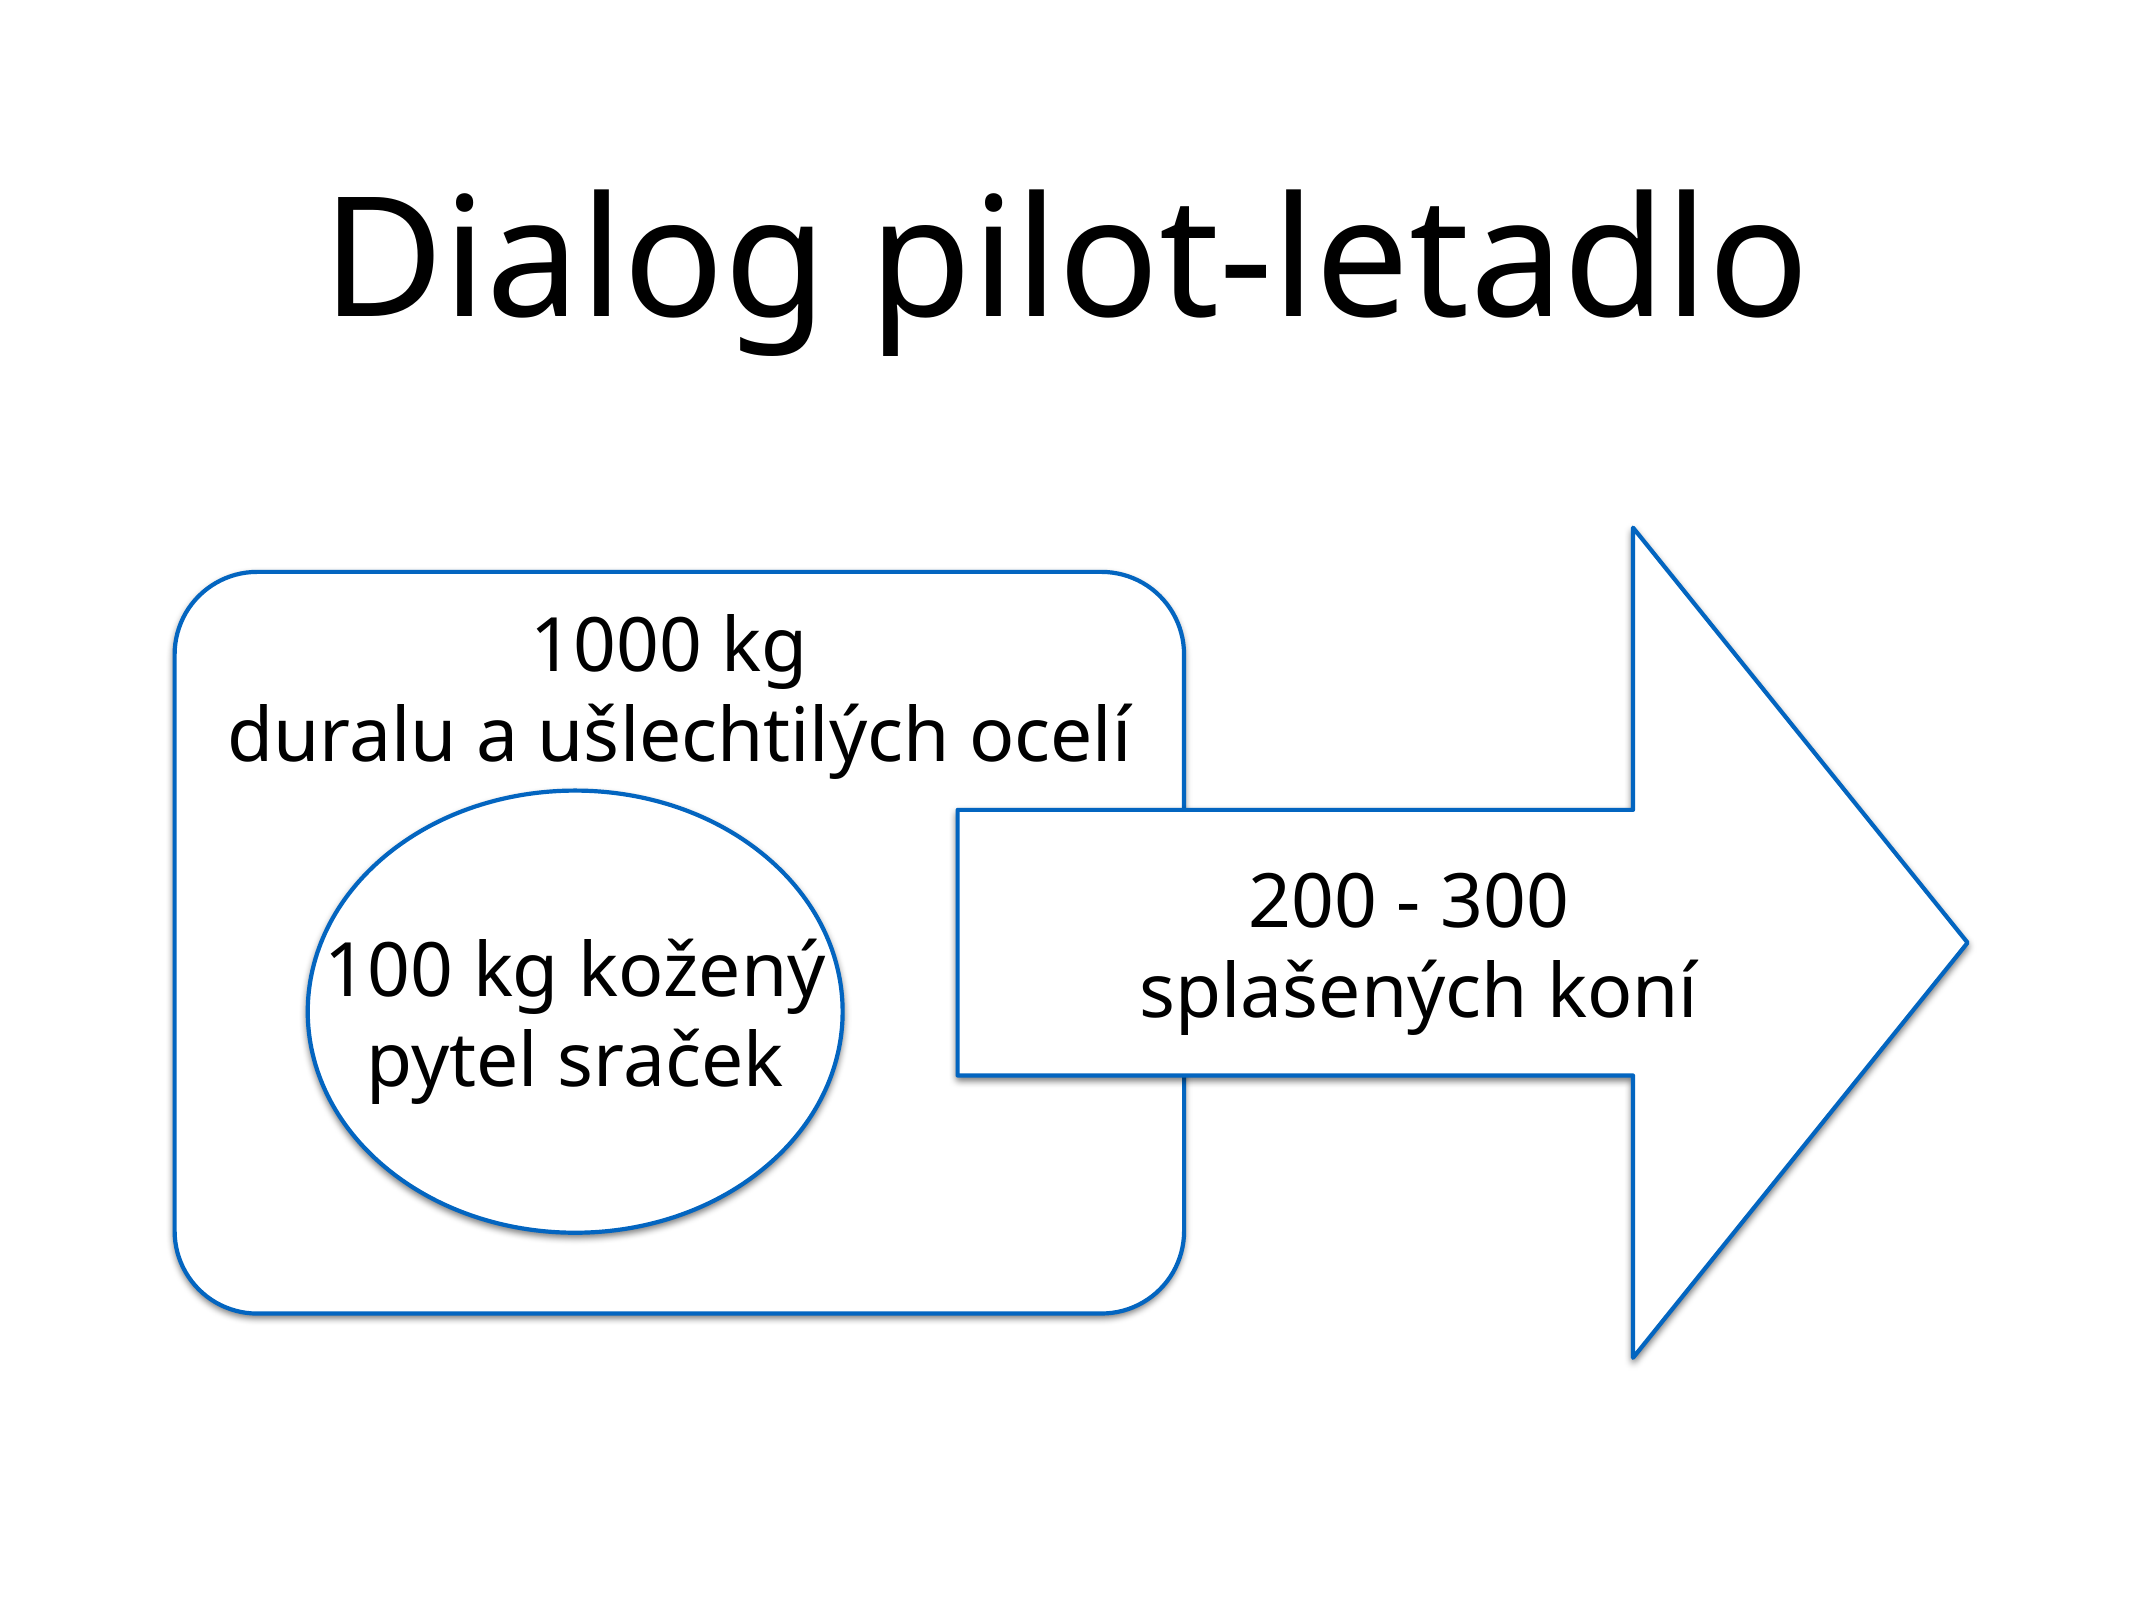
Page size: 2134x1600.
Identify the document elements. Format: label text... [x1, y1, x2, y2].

text_box 100 kg kožený pytel sraček [307, 790, 843, 1233]
text_box 1000 kg duralu a ušlechtilých ocelí [174, 571, 1185, 1314]
title Dialog pilot-letadlo [155, 72, 1978, 428]
text_box 200 - 300 splašených koní [957, 527, 1968, 1358]
